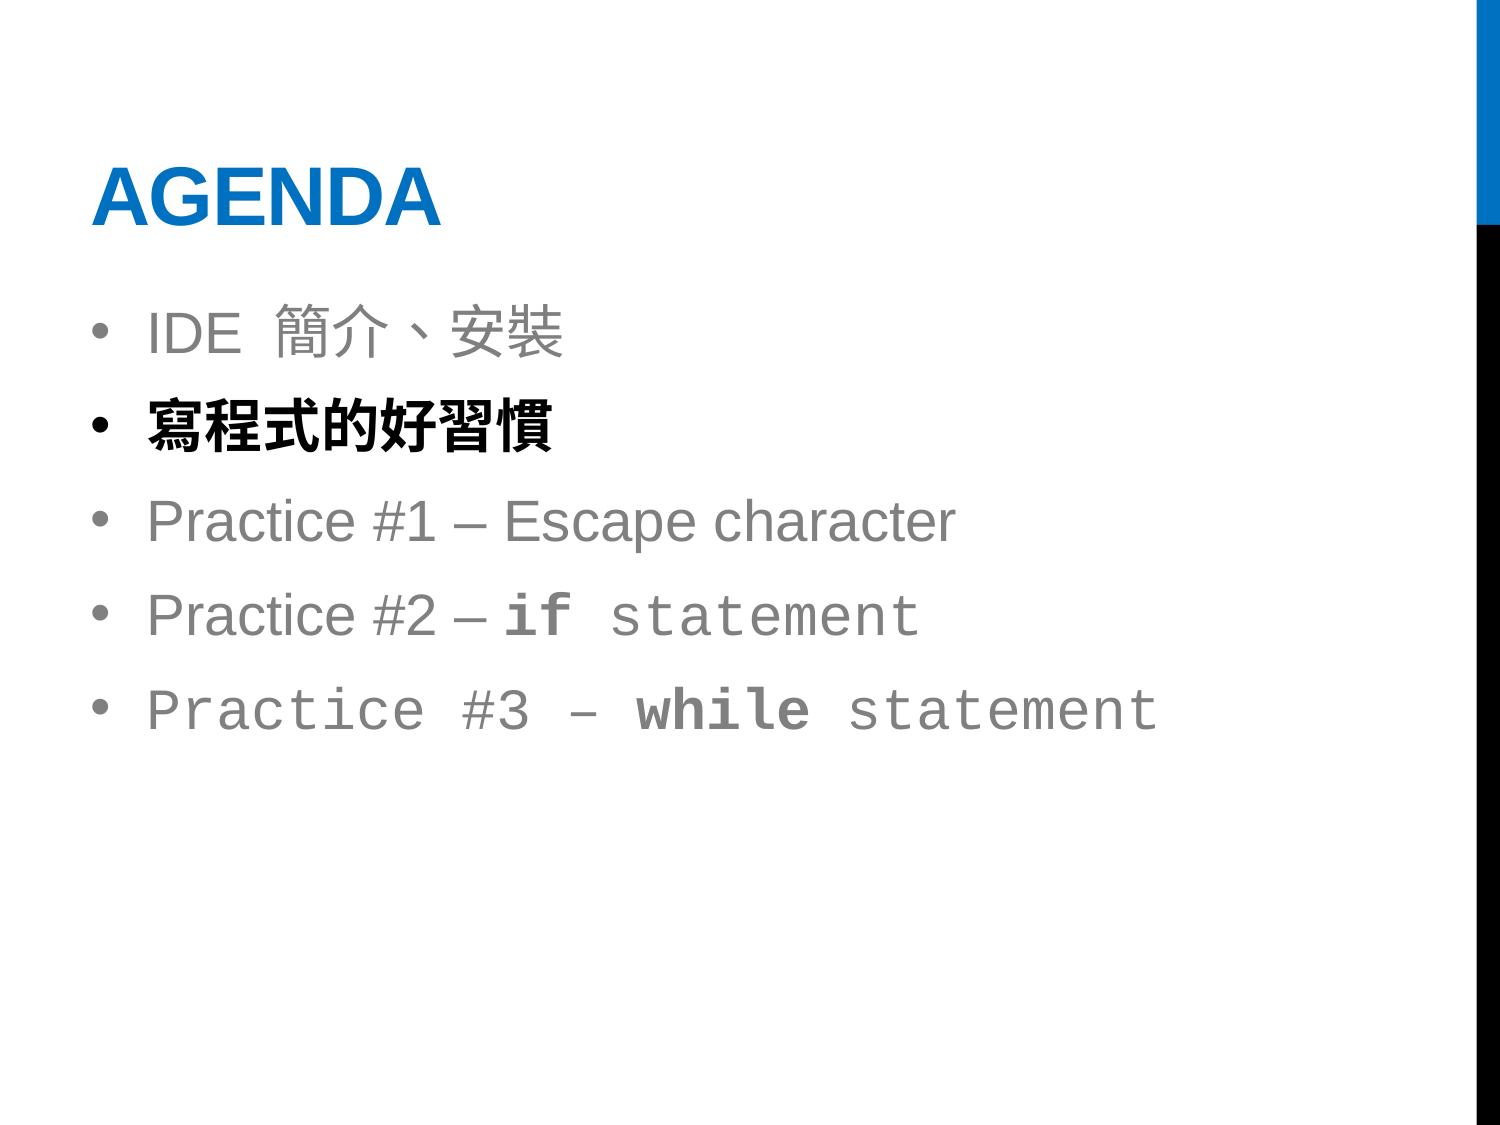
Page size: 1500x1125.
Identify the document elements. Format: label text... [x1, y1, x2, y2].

list IDE 簡介、安裝 寫程式的好習慣 Practice #1 – Escape character Practice #2 – if statement Practice #3 – while statement [75, 287, 1325, 1005]
title Agenda [75, 25, 1025, 250]
